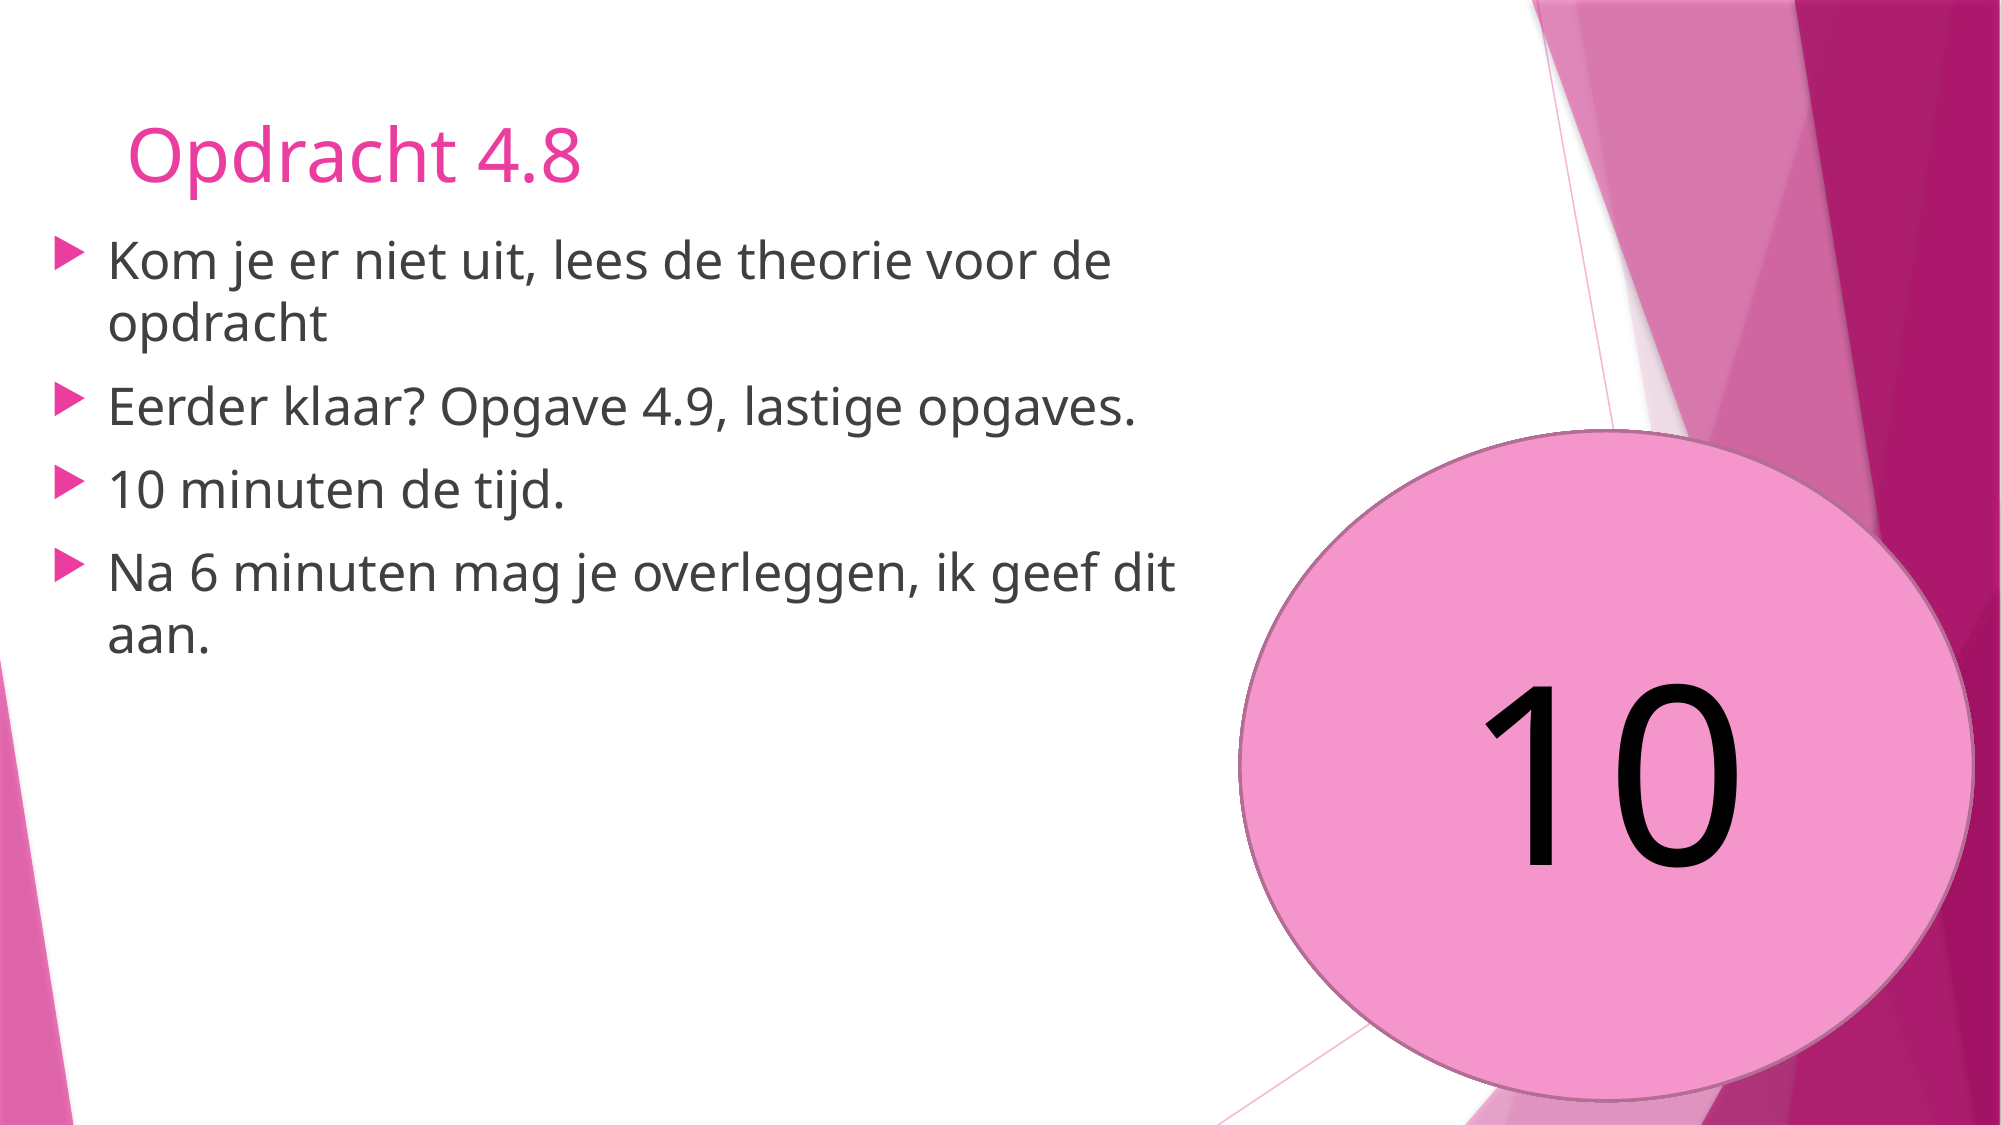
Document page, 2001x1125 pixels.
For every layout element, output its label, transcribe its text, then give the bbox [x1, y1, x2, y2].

list Kom je er niet uit, lees de theorie voor de opdracht Eerder klaar? Opgave 4.9, lastige opgaves. 10 minuten de tijd. Na 6 minuten mag je overleggen, ik geef dit aan. [35, 219, 1241, 1012]
title Opdracht 4.8 [111, 99, 1522, 317]
text_box 10 [1238, 429, 1975, 1103]
